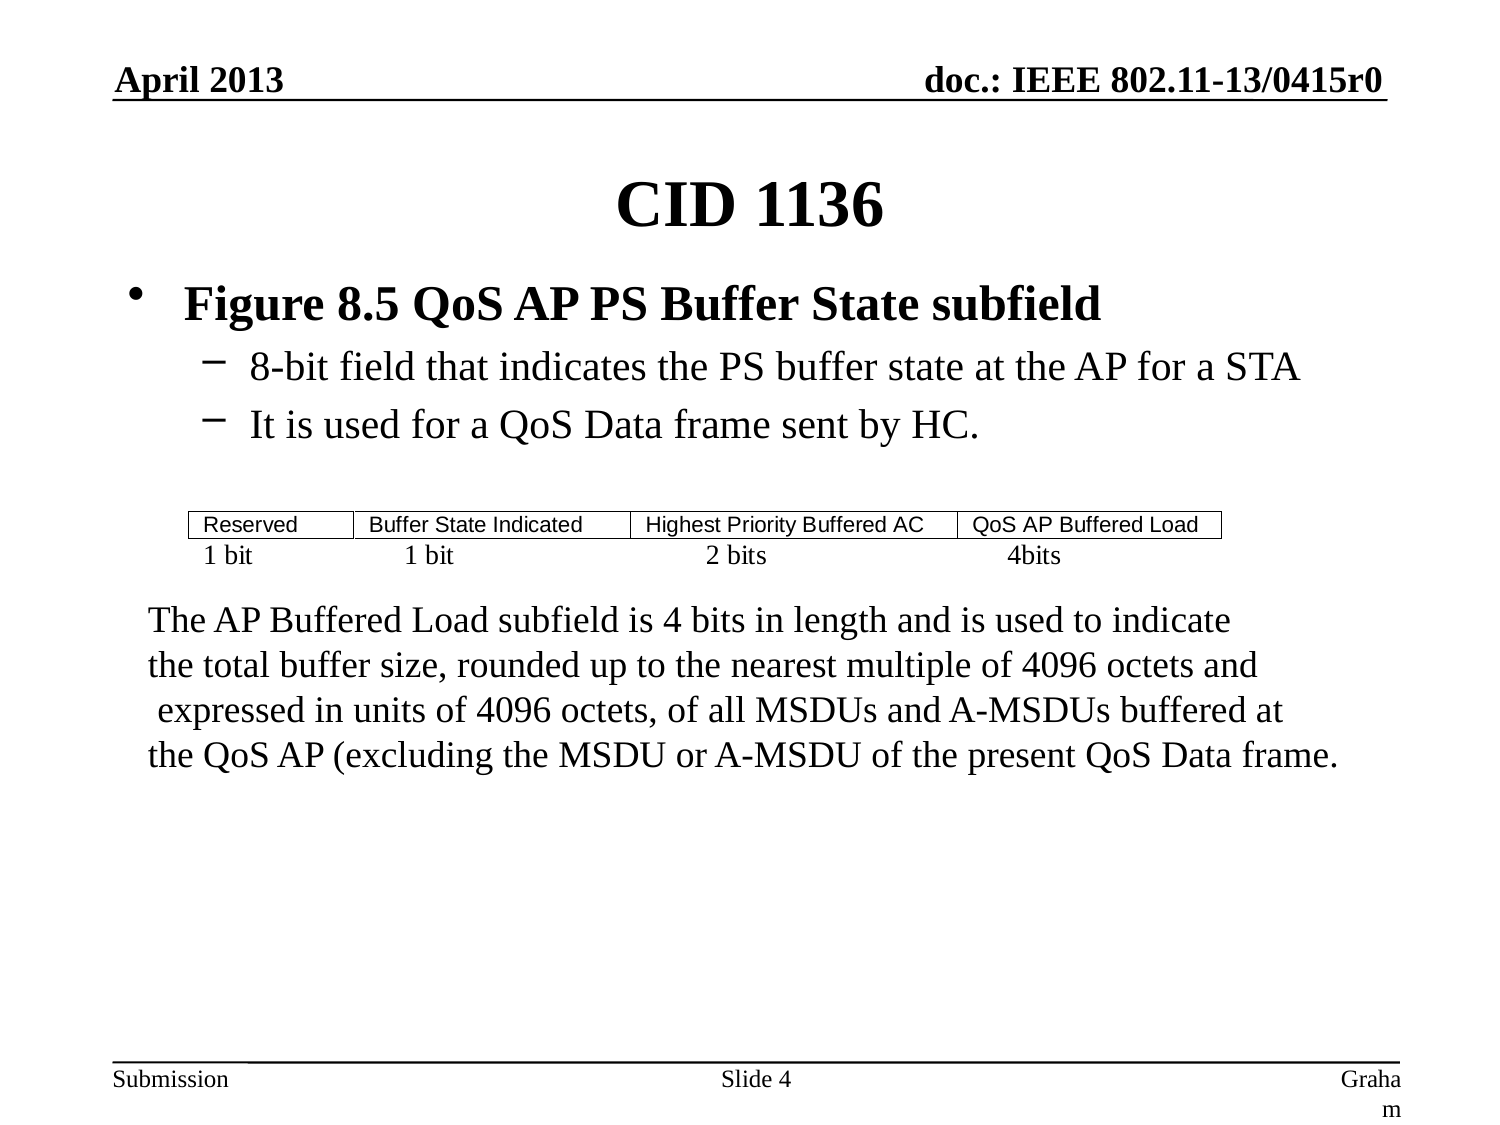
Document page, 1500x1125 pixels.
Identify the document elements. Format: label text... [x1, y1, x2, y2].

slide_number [114, 54, 286, 101]
picture [187, 446, 1500, 573]
slide_number Slide 4 [712, 1061, 800, 1093]
text_box The AP Buffered Load subfield is 4 bits in length and is used to indicate the total buffer size, rounded up to the nearest multiple of 4096 octets and expressed in units of 4096 octets, of all MSDUs and A-MSDUs buffered at the QoS AP (excluding the MSDU or A-MSDU of the present QoS Data frame. [133, 587, 1355, 828]
footer Graham Smith, DSP Group [1324, 1061, 1402, 1093]
title CID 1136 [112, 112, 1388, 288]
list Figure 8.5 QoS AP PS Buffer State subfield 8-bit field that indicates the PS buffer state at the AP for a STA It is used for a QoS Data frame sent by HC. [112, 288, 1388, 488]
